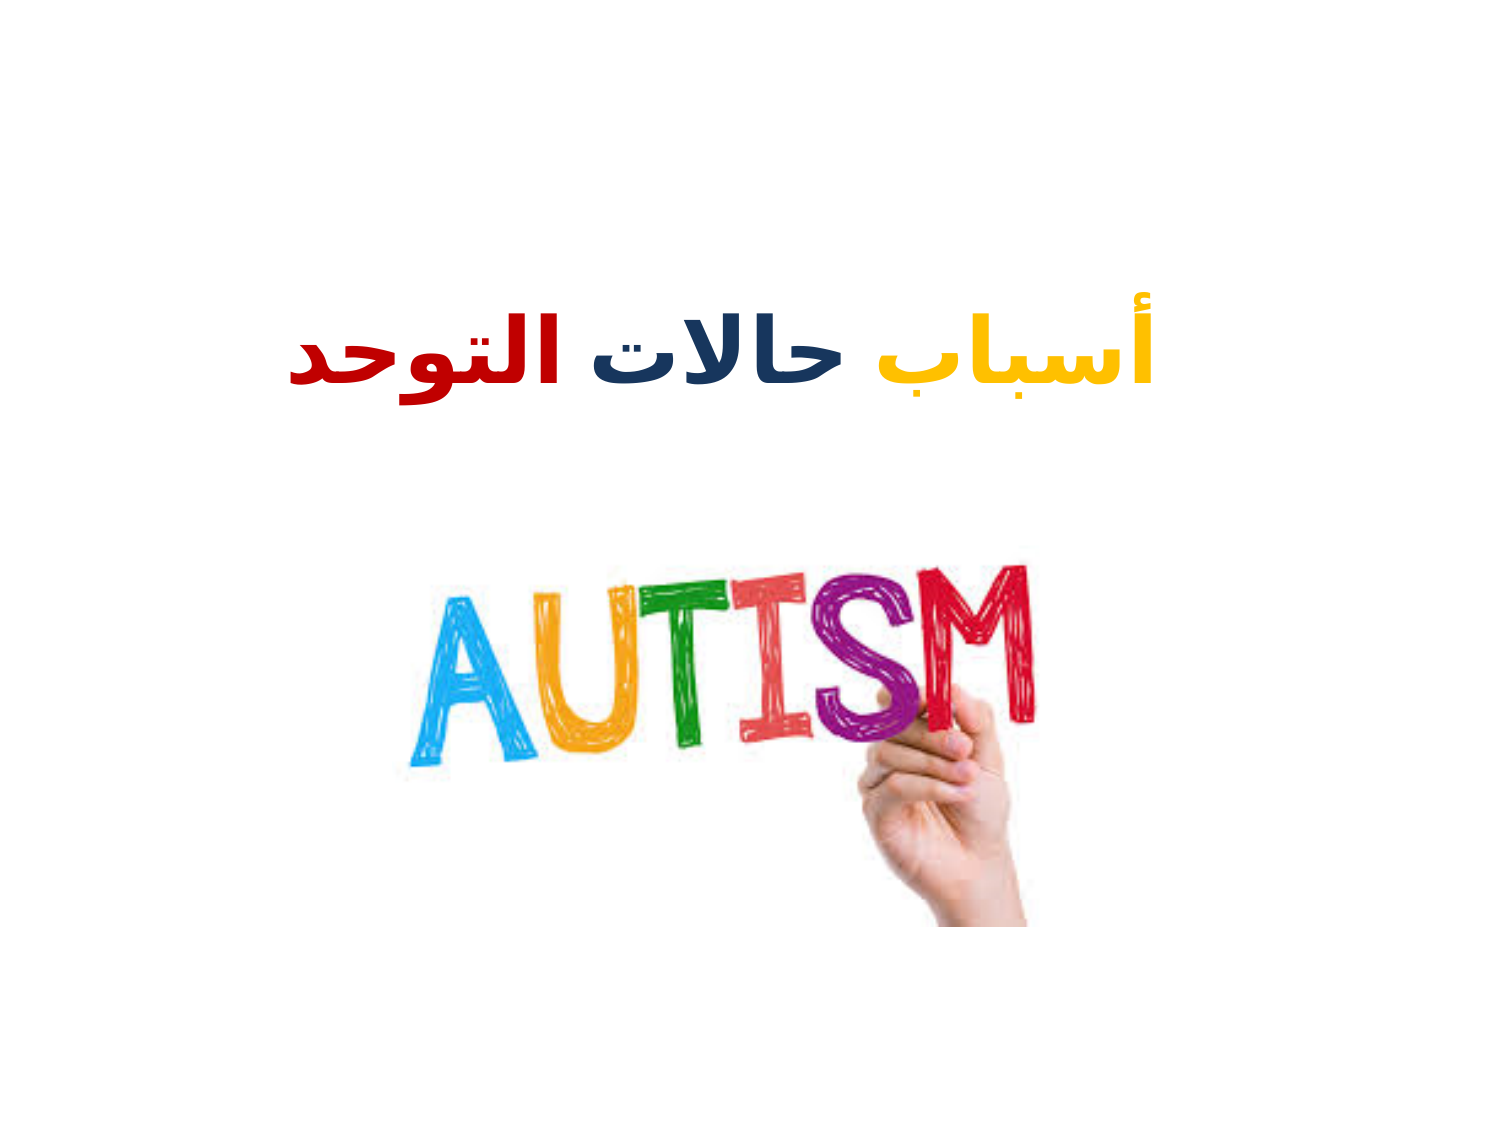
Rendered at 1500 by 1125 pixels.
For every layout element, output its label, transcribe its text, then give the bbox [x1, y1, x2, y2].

picture [392, 468, 1052, 927]
title أسباب حالات التوحد [84, 226, 1360, 468]
